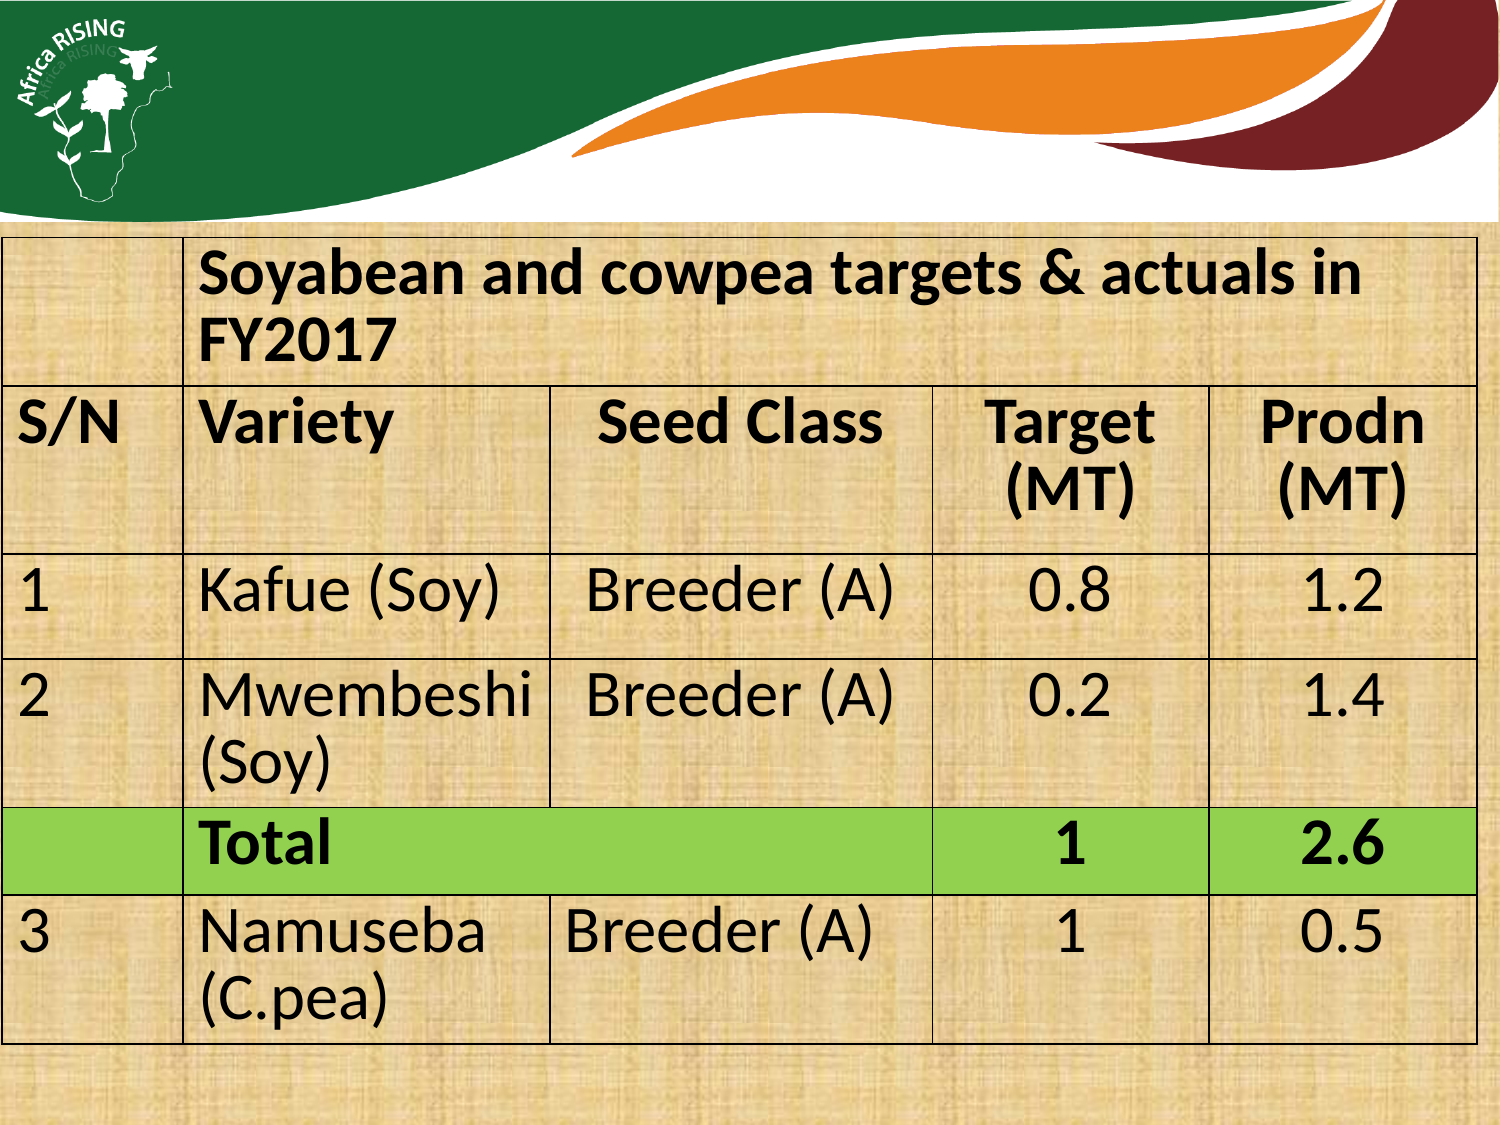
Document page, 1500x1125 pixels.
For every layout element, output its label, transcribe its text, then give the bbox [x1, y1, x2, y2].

table_cell Total [184, 808, 932, 894]
table_cell 1 [933, 896, 1208, 1043]
table_cell Breeder (A) [551, 896, 932, 1043]
table_cell Variety [184, 387, 549, 553]
table_cell Prodn (MT) [1210, 387, 1476, 553]
table_cell Seed Class [551, 387, 932, 553]
table_cell Target (MT) [933, 387, 1208, 553]
table_cell Namuseba (C.pea) [184, 896, 549, 1043]
table_cell 0.2 [933, 660, 1208, 807]
table_cell 1 [933, 808, 1208, 894]
table_cell 0.5 [1210, 896, 1476, 1043]
table_cell 0.8 [933, 555, 1208, 658]
table_cell Breeder (A) [551, 660, 932, 807]
picture [0, 0, 1500, 1125]
table_cell 1.2 [1210, 555, 1476, 658]
table_cell 2 [3, 660, 182, 807]
table_cell Kafue (Soy) [184, 555, 549, 658]
table_cell 1 [3, 555, 182, 658]
table_cell Mwembeshi (Soy) [184, 660, 549, 807]
table_cell 2.6 [1210, 808, 1476, 894]
table_cell 1.4 [1210, 660, 1476, 807]
table_cell Breeder (A) [551, 555, 932, 658]
table_header Soyabean and cowpea targets & actuals in FY2017 [184, 238, 1476, 385]
table_cell 3 [3, 896, 182, 1043]
table_cell [3, 808, 182, 894]
table_header [3, 238, 182, 385]
table_cell S/N [3, 387, 182, 553]
